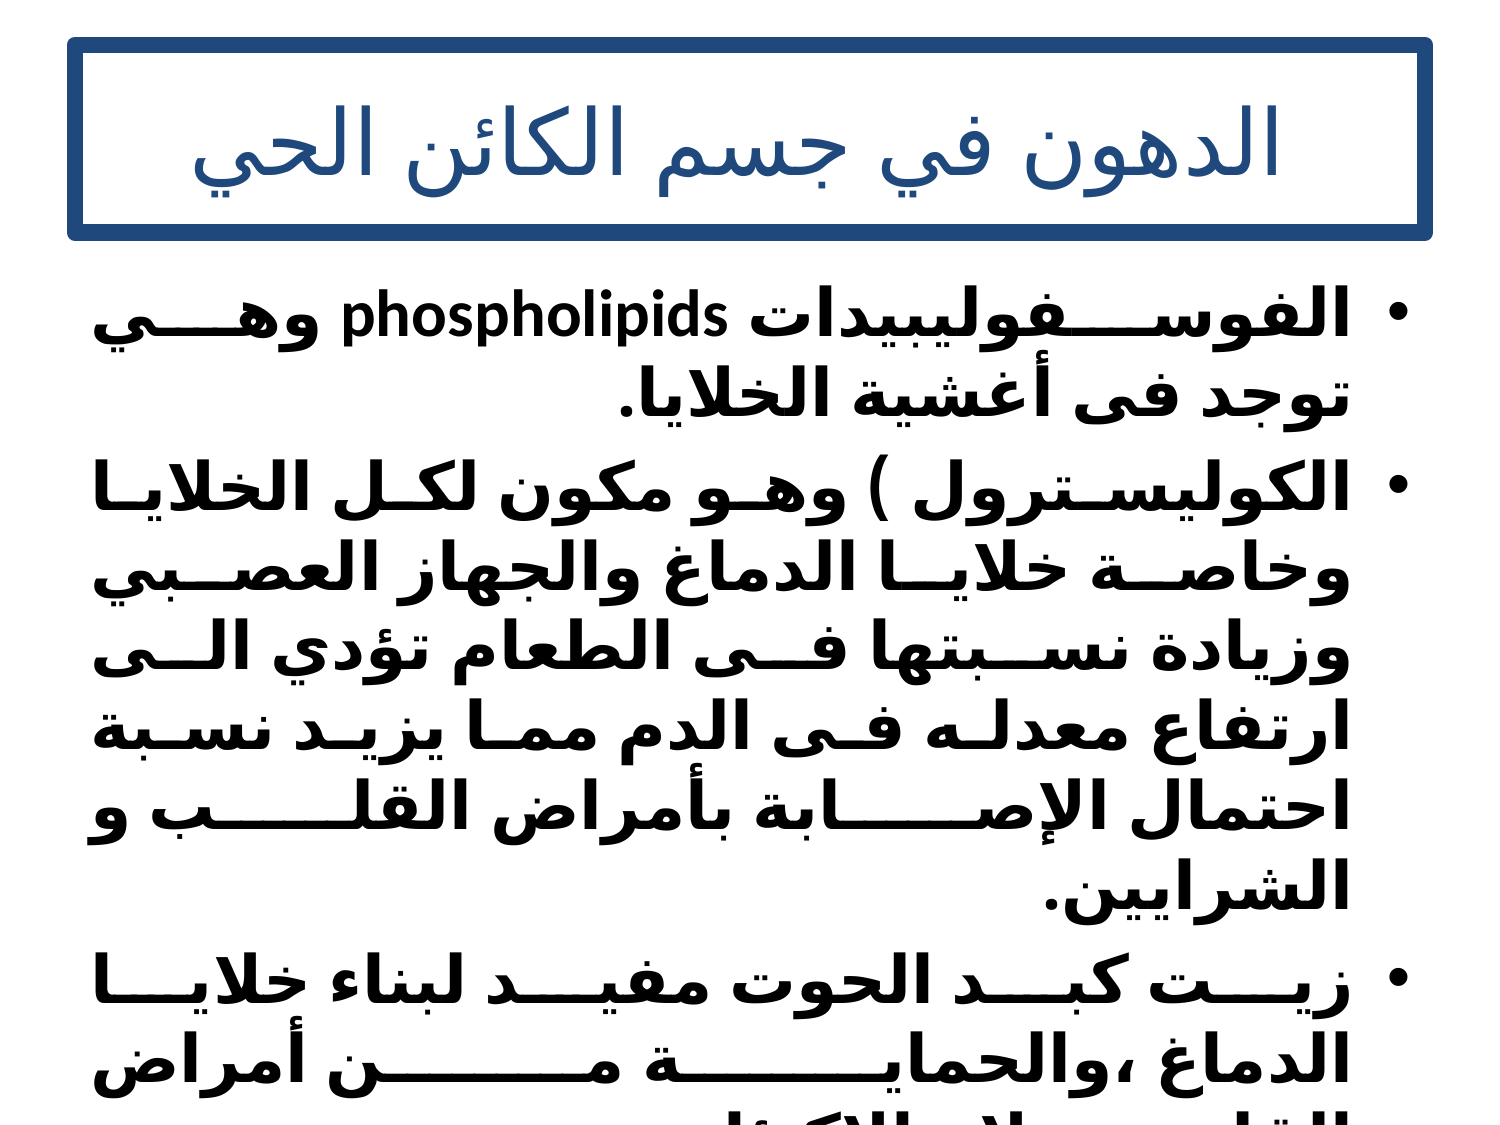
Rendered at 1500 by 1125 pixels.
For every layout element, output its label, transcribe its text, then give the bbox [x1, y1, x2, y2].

list الفوسفوليبيدات phospholipids وهي توجد فى أغشية الخلايا. الكوليسترول ) وهو مكون لكل الخلايا وخاصة خلايا الدماغ والجهاز العصبي وزيادة نسبتها فى الطعام تؤدي الى ارتفاع معدله فى الدم مما يزيد نسبة احتمال الإصابة بأمراض القلب و الشرايين. زيت كبد الحوت مفيد لبناء خلايا الدماغ ،والحماية من أمراض القلب ،وعلاج الاكتئاب . [75, 262, 1425, 1005]
title الدهون في جسم الكائن الحي [75, 45, 1425, 233]
